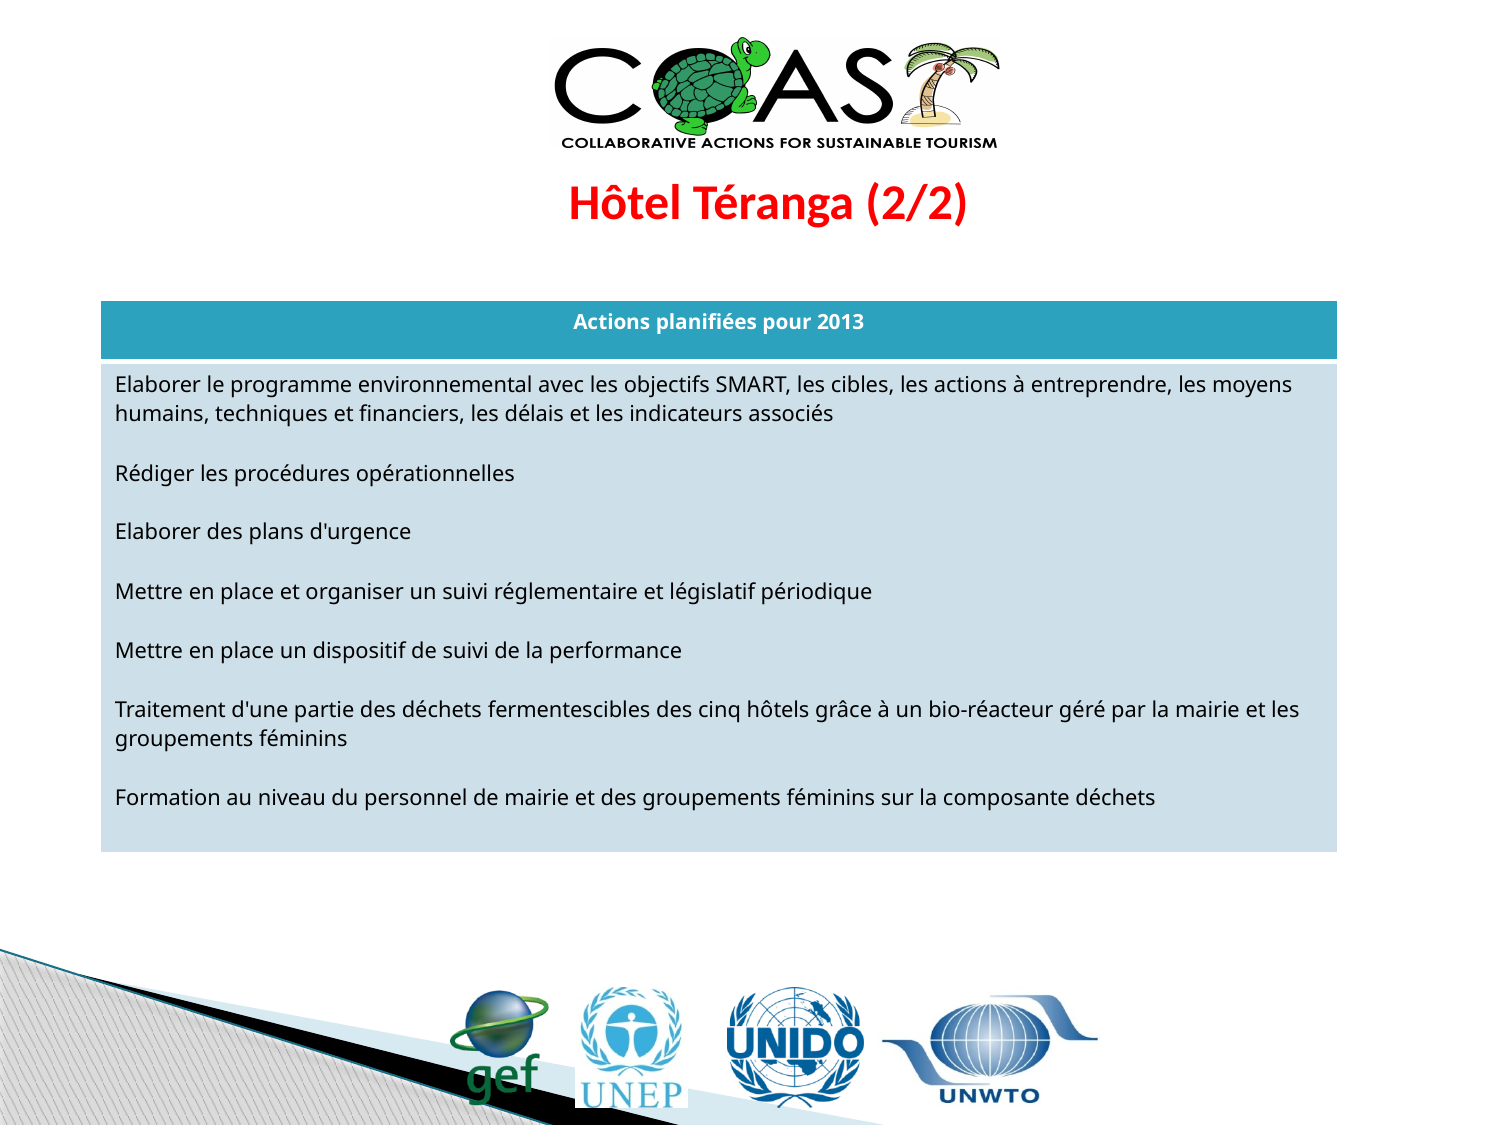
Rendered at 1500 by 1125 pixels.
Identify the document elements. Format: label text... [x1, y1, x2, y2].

table_header Actions planifiées pour 2013 [101, 301, 1337, 359]
picture [877, 987, 1100, 1108]
text_box Hôtel Téranga (2/2) [87, 162, 1450, 238]
picture [549, 37, 1000, 148]
table_cell Elaborer le programme environnemental avec les objectifs SMART, les cibles, les actions à entreprendre, les moyens humains, techniques et financiers, les délais et les indicateurs associés Rédiger les procédures opérationnelles Elaborer des plans d'urgence Mettre en place et organiser un suivi réglementaire et législatif périodique Mettre en place un dispositif de suivi de la performance Traitement d'une partie des déchets fermentescibles des cinq hôtels grâce à un bio-réacteur géré par la mairie et les groupements féminins Formation au niveau du personnel de mairie et des groupements féminins sur la composante déchets [101, 364, 1337, 852]
picture [447, 987, 551, 1108]
picture [727, 987, 864, 1108]
picture [575, 987, 688, 1108]
